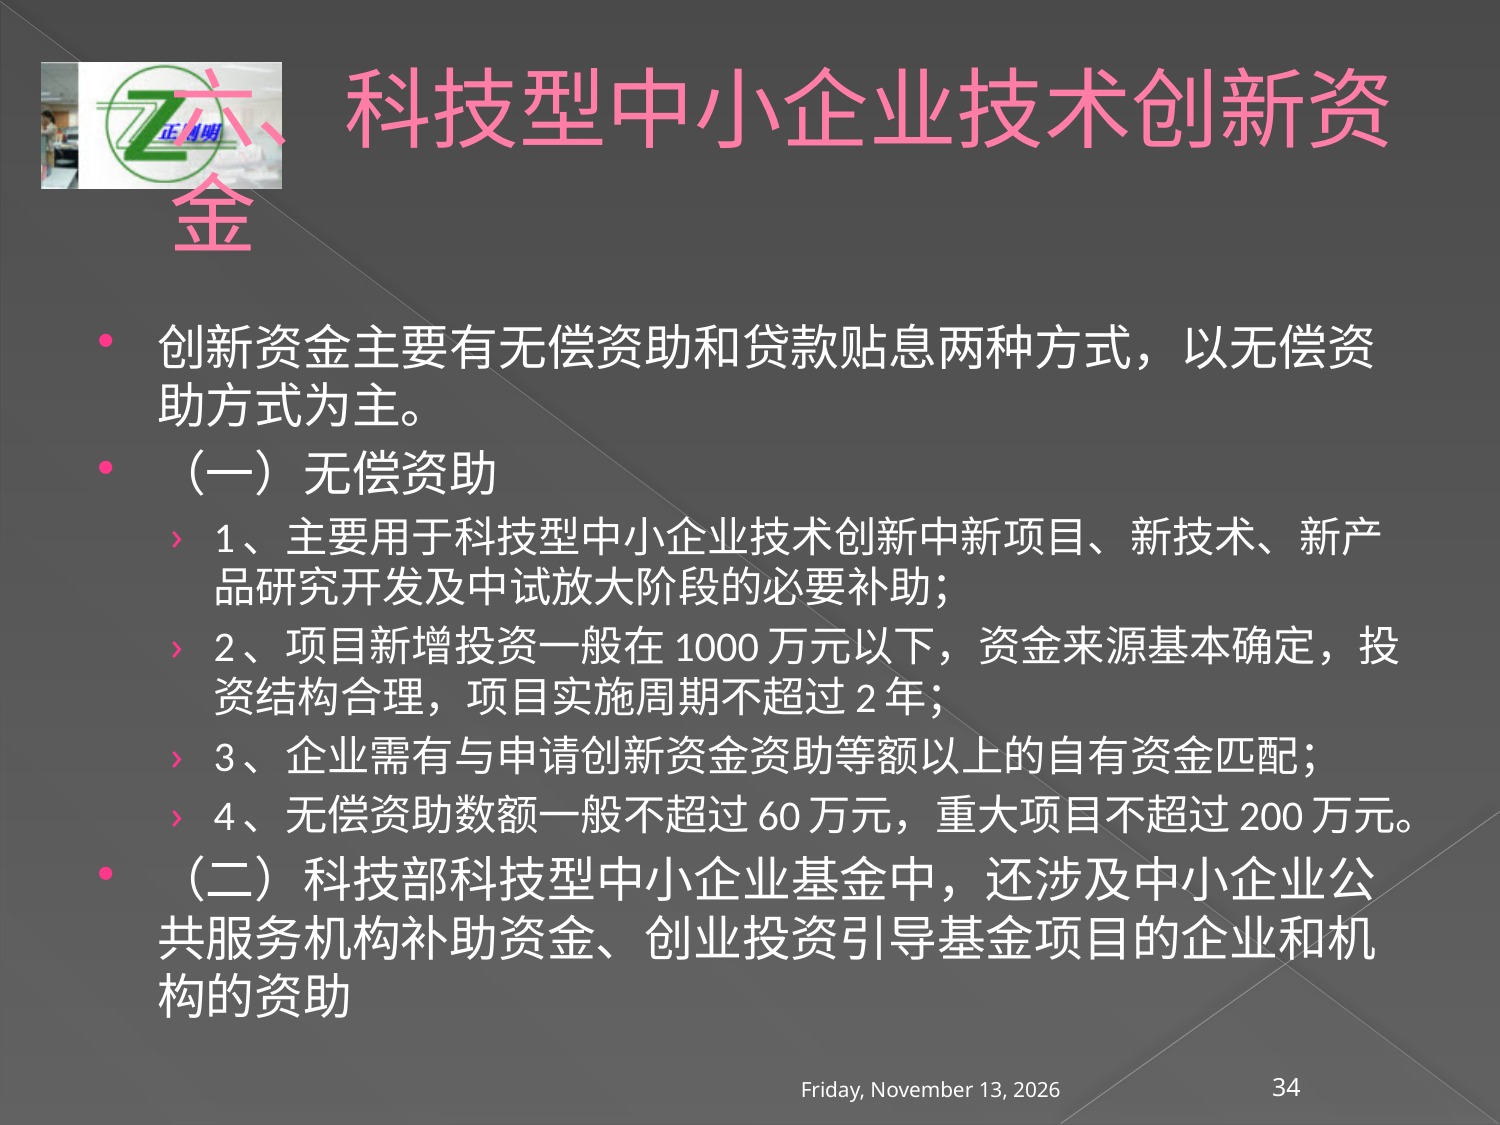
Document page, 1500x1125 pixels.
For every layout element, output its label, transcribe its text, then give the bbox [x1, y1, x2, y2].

list 创新资金主要有无偿资助和贷款贴息两种方式，以无偿资助方式为主。 （一）无偿资助 1、主要用于科技型中小企业技术创新中新项目、新技术、新产品研究开发及中试放大阶段的必要补助； 2、项目新增投资一般在1000万元以下，资金来源基本确定，投资结构合理，项目实施周期不超过2年； 3、企业需有与申请创新资金资助等额以上的自有资金匹配； 4、无偿资助数额一般不超过60万元，重大项目不超过200万元。 （二）科技部科技型中小企业基金中，还涉及中小企业公共服务机构补助资金、创业投资引导基金项目的企业和机构的资助 [75, 308, 1425, 1059]
title 六、科技型中小企业技术创新资金 [75, 43, 1425, 274]
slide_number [786, 1063, 1136, 1113]
slide_number 34 [1245, 1063, 1328, 1113]
picture [41, 62, 75, 189]
